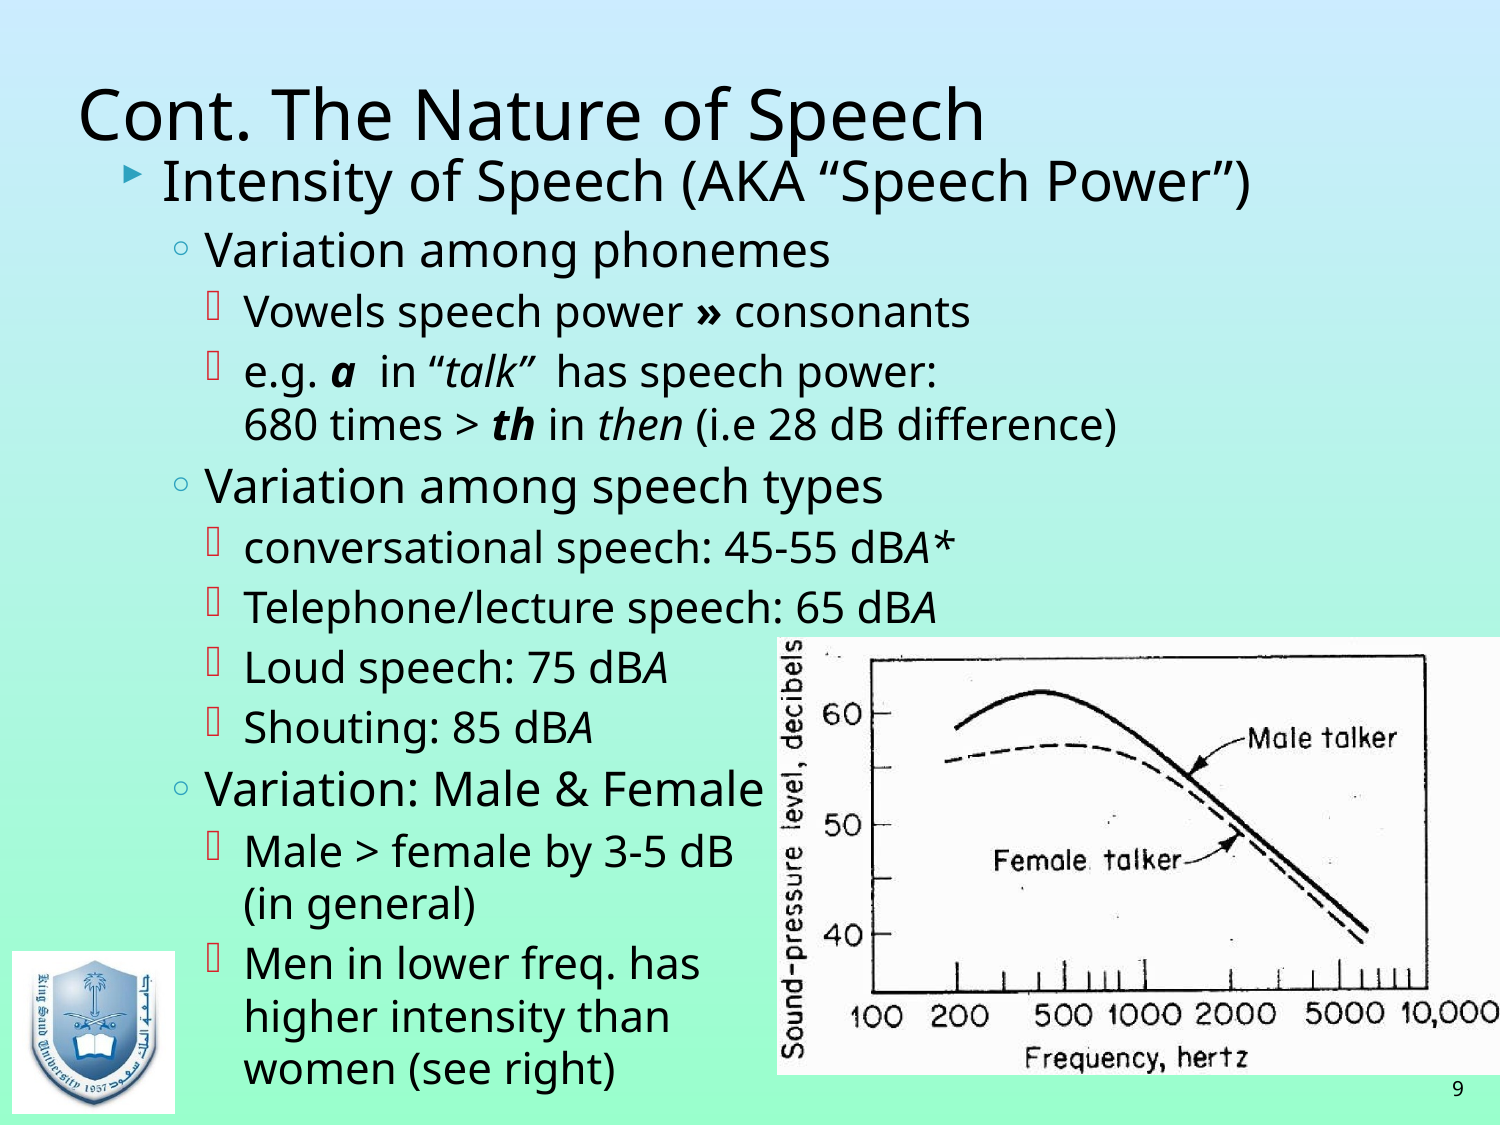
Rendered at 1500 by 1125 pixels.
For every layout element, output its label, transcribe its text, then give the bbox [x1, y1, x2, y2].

picture [777, 637, 1500, 1076]
list Intensity of Speech (AKA “Speech Power”) Variation among phonemes Vowels speech power » consonants e.g. a in “talk” has speech power: 680 times > th in then (i.e 28 dB difference) Variation among speech types conversational speech: 45-55 dBA* Telephone/lecture speech: 65 dBA Loud speech: 75 dBA Shouting: 85 dBA Variation: Male & Female Male > female by 3-5 dB (in general) Men in lower freq. has higher intensity than women (see right) [87, 137, 1438, 1113]
title Cont. The Nature of Speech [62, 62, 1413, 163]
slide_number 9 [1418, 1083, 1479, 1112]
picture [12, 951, 175, 1114]
